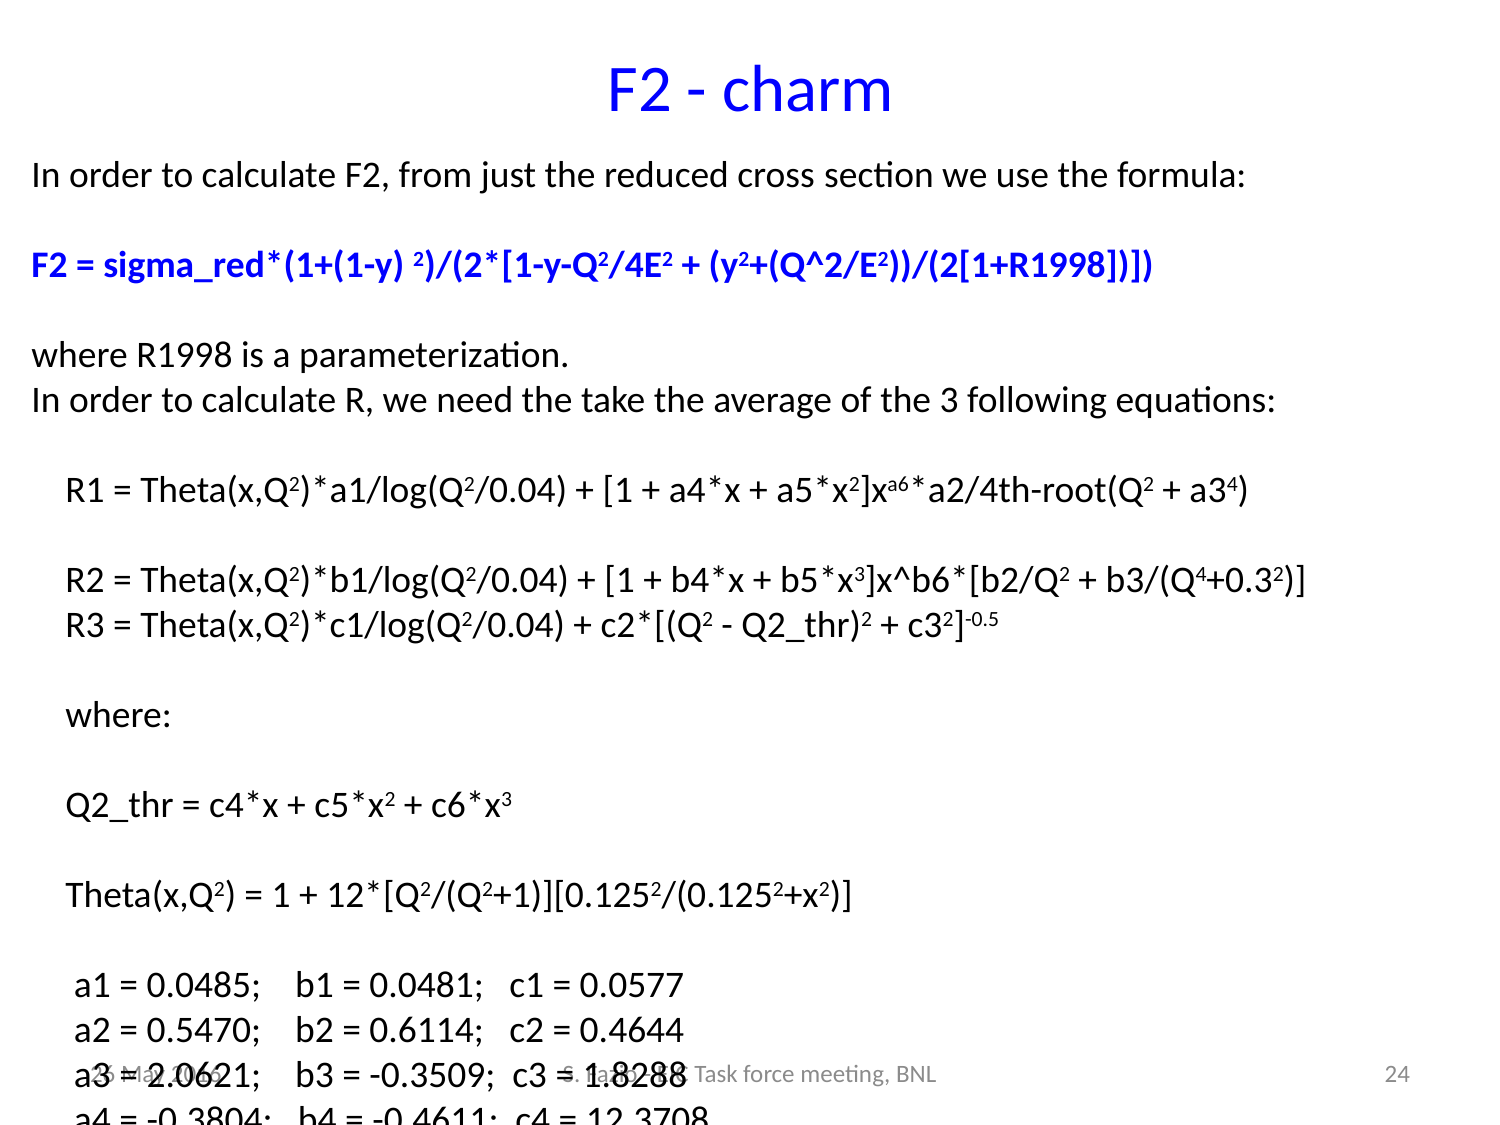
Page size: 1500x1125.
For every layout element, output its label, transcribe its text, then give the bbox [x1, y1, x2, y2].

text_box F2 - charm [33, 37, 1469, 132]
text_box In order to calculate F2, from just the reduced cross section we use the formula: F2 = sigma_red*(1+(1-y) 2)/(2*[1-y-Q2/4E2 + (y2+(Q^2/E2))/(2[1+R1998])]) where R1998 is a parameterization. In order to calculate R, we need the take the average of the 3 following equations: R1 = Theta(x,Q2)*a1/log(Q2/0.04) + [1 + a4*x + a5*x2]xa6*a2/4th-root(Q2 + a34) R2 = Theta(x,Q2)*b1/log(Q2/0.04) + [1 + b4*x + b5*x3]x^b6*[b2/Q2 + b3/(Q4+0.32)] R3 = Theta(x,Q2)*c1/log(Q2/0.04) + c2*[(Q2 - Q2_thr)2 + c32]-0.5 where: Q2_thr = c4*x + c5*x2 + c6*x3 Theta(x,Q2) = 1 + 12*[Q2/(Q2+1)][0.1252/(0.1252+x2)] a1 = 0.0485; b1 = 0.0481; c1 = 0.0577 a2 = 0.5470; b2 = 0.6114; c2 = 0.4644 a3 = 2.0621; b3 = -0.3509; c3 = 1.8288 a4 = -0.3804; b4 = -0.4611; c4 = 12.3708 a5 = 0.5090; b5 = 0.7172; c5 = -43.1043 a6 = -0.0285; b6 = -0.0317; c6 = 41.7415 [16, 142, 1425, 1125]
